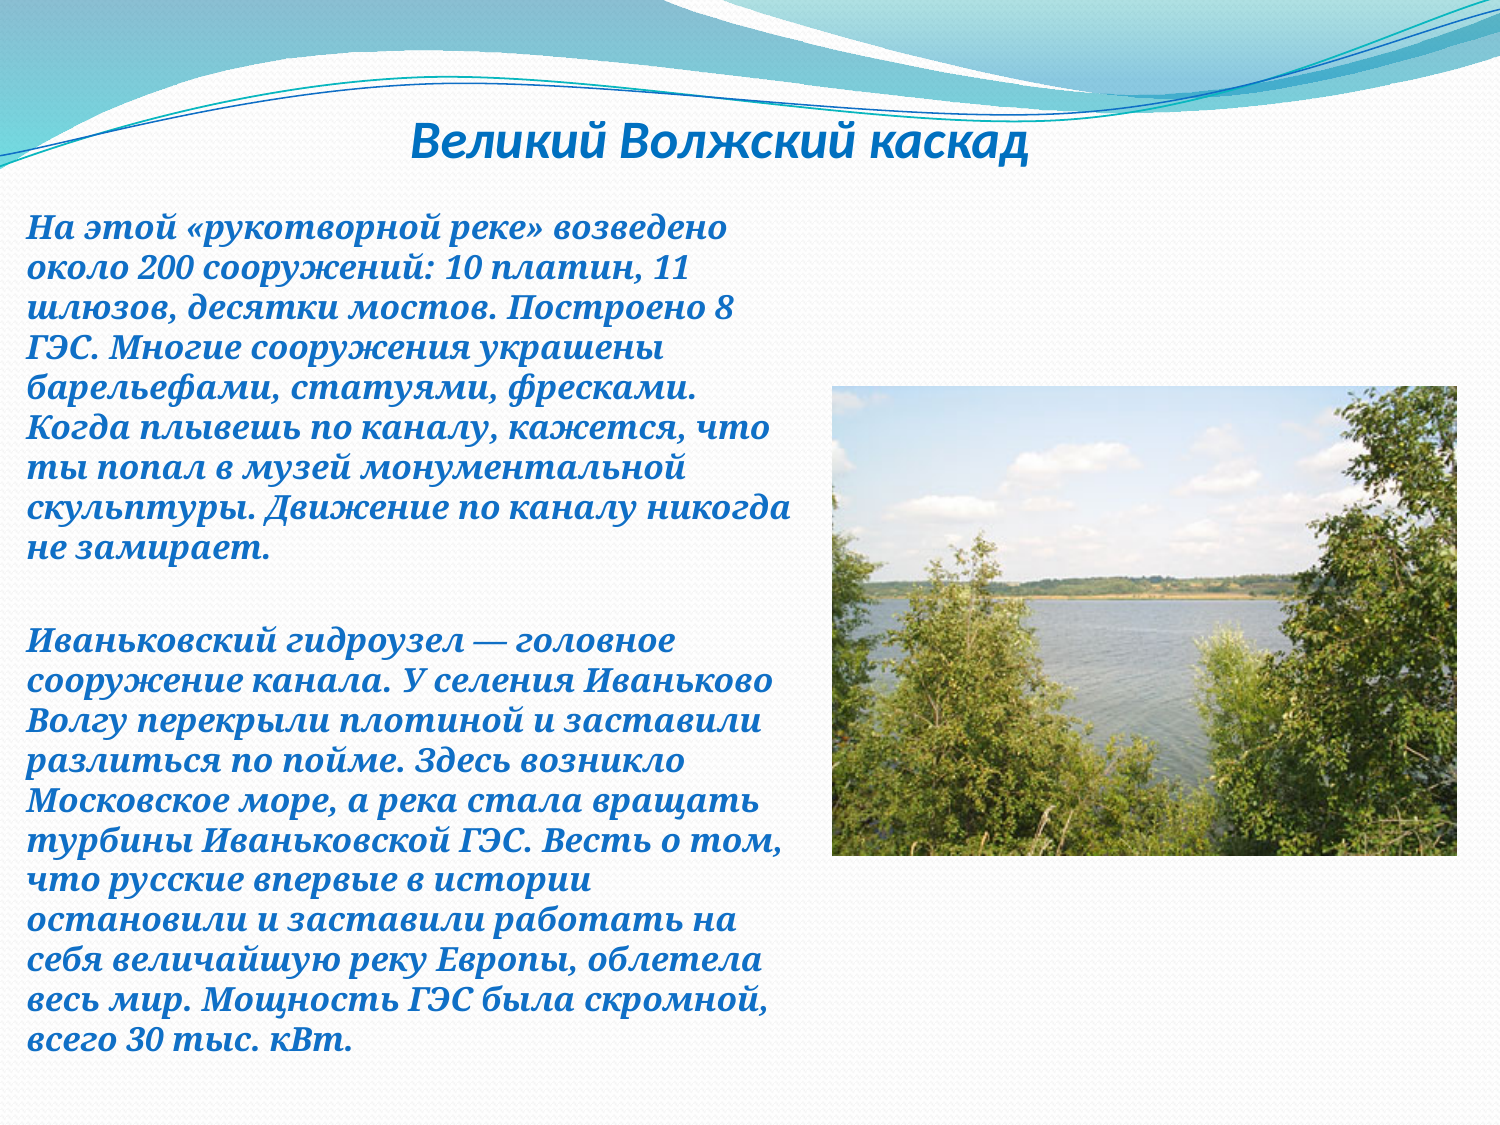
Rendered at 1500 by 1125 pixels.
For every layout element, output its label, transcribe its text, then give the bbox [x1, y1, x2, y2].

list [831, 386, 1458, 856]
list На этой «рукотворной реке» возведено около 200 сооружений: 10 платин, 11 шлюзов, десятки мостов. Построено 8 ГЭС. Многие сооружения украшены барельефами, статуями, фресками. Когда плывешь по каналу, кажется, что ты попал в музей монументальной скульптуры. Движение по каналу никогда не замирает. Иваньковский гидроузел — головное сооружение канала. У селения Иваньково Волгу перекрыли плотиной и заставили разлиться по пойме. Здесь возникло Московское море, а река стала вращать турбины Иваньковской ГЭС. Весть о том, что русские впервые в истории остановили и заставили работать на себя величайшую реку Европы, облетела весь мир. Мощность ГЭС была скромной, всего 30 тыс. кВт. [23, 199, 797, 1125]
title Великий Волжский каскад [410, 93, 1055, 170]
